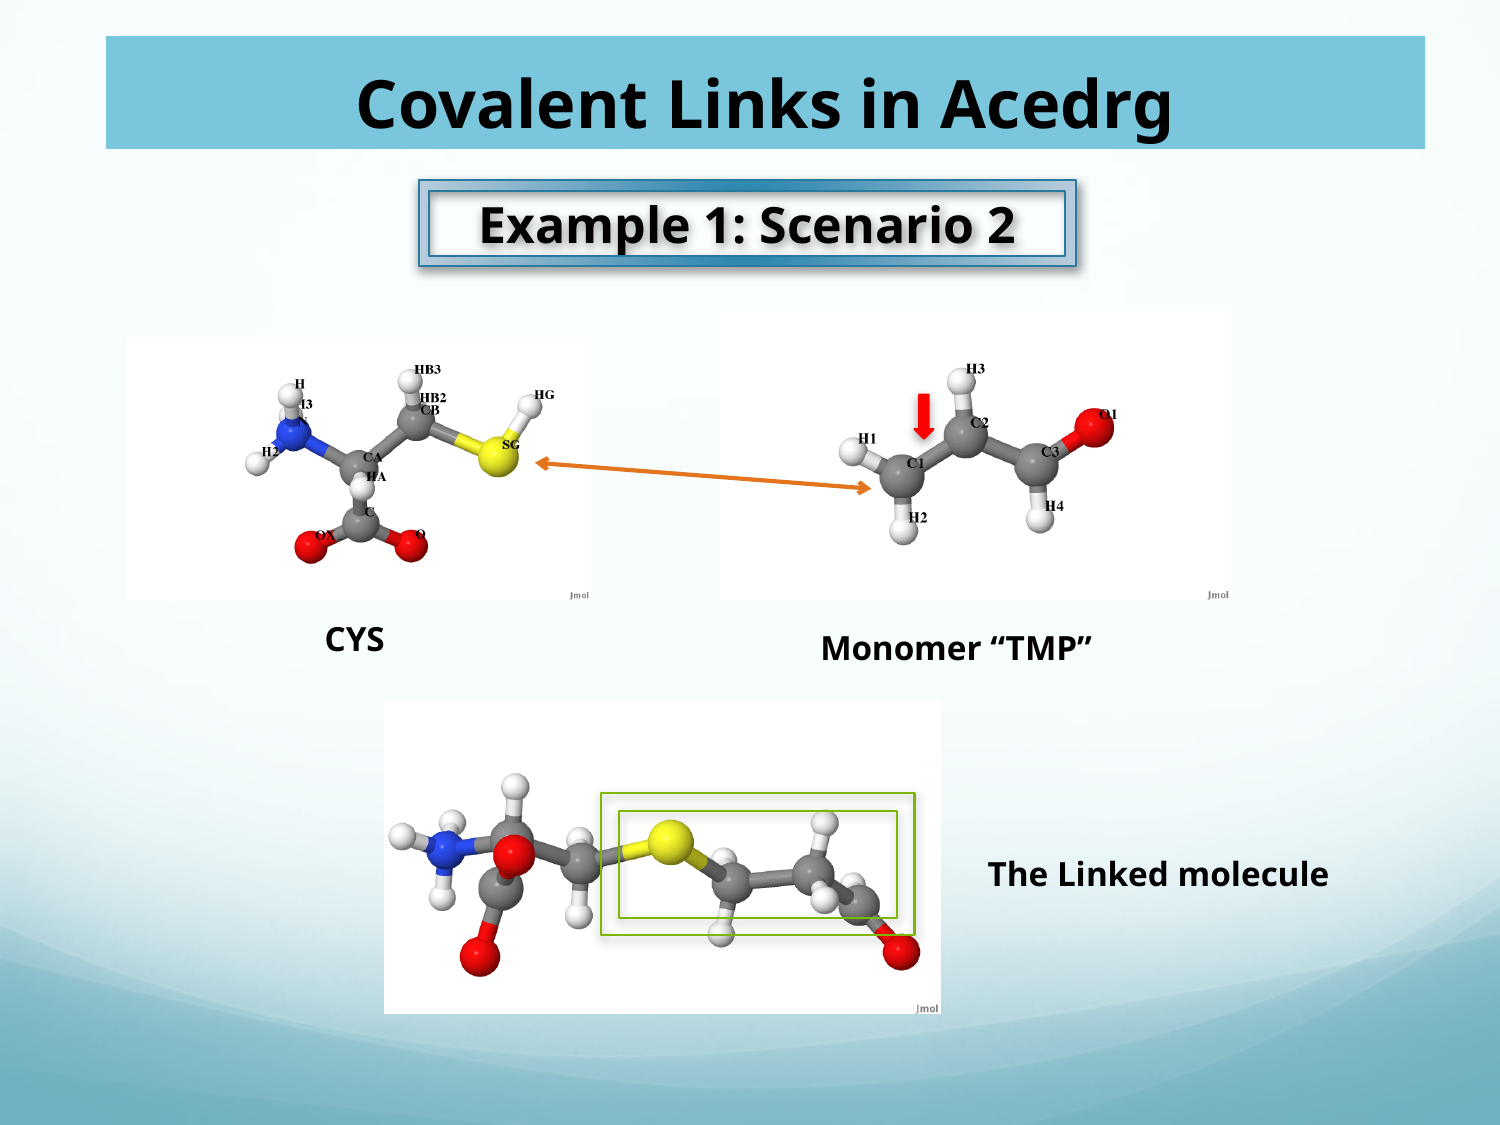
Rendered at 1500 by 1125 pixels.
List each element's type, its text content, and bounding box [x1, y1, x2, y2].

picture [384, 700, 941, 1015]
text_box Example 1: Scenario 2 [418, 179, 1077, 267]
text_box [534, 462, 872, 490]
text_box Monomer “TMP” [725, 619, 1188, 675]
picture [720, 309, 1231, 601]
text_box Covalent Links in Acedrg [106, 36, 1426, 149]
text_box The Linked molecule [953, 846, 1365, 901]
text_box CYS [258, 614, 451, 666]
picture [125, 337, 592, 601]
